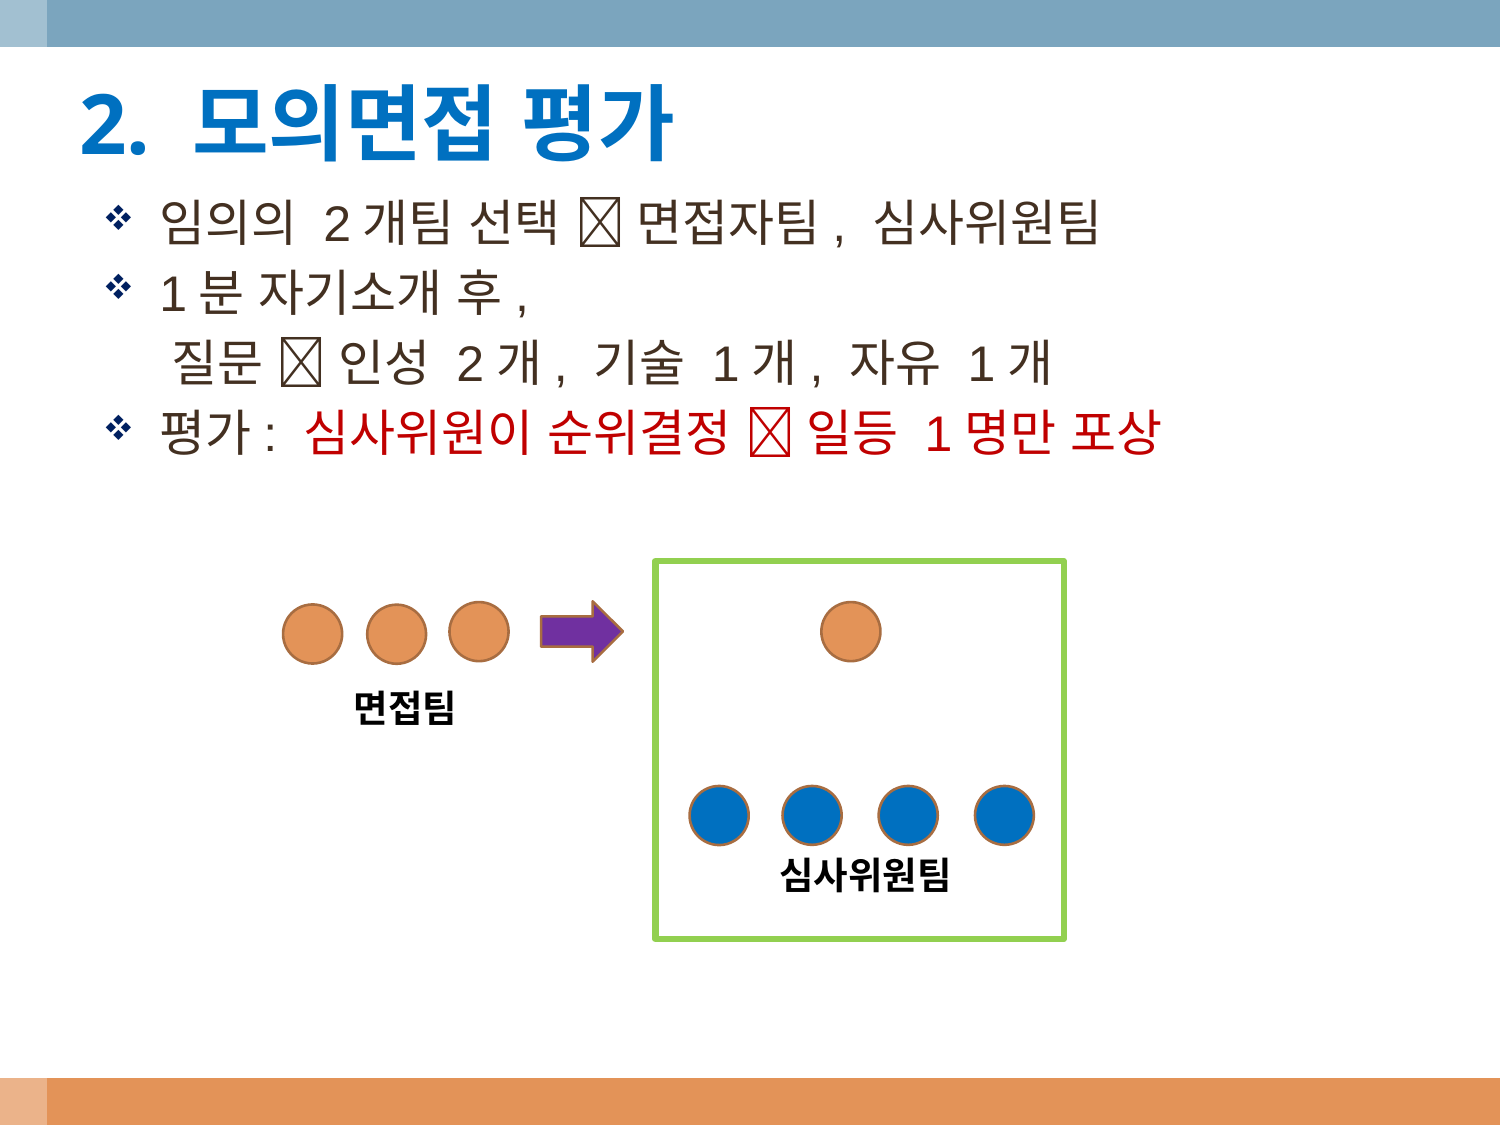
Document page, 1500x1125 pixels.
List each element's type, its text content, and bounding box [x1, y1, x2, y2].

text_box 임의의 2개팀 선택  면접자팀, 심사위원팀 1분 자기소개 후, 질문  인성 2개, 기술 1개, 자유 1개 평가: 심사위원이 순위결정  일등 1명만 포상 [88, 194, 1376, 525]
text_box [281, 603, 344, 665]
text_box [654, 560, 1065, 940]
text_box [539, 600, 624, 663]
text_box 2. 모의면접 평가 [64, 64, 1400, 194]
text_box 면접팀 [339, 677, 473, 738]
text_box [365, 603, 428, 666]
text_box [448, 600, 510, 663]
